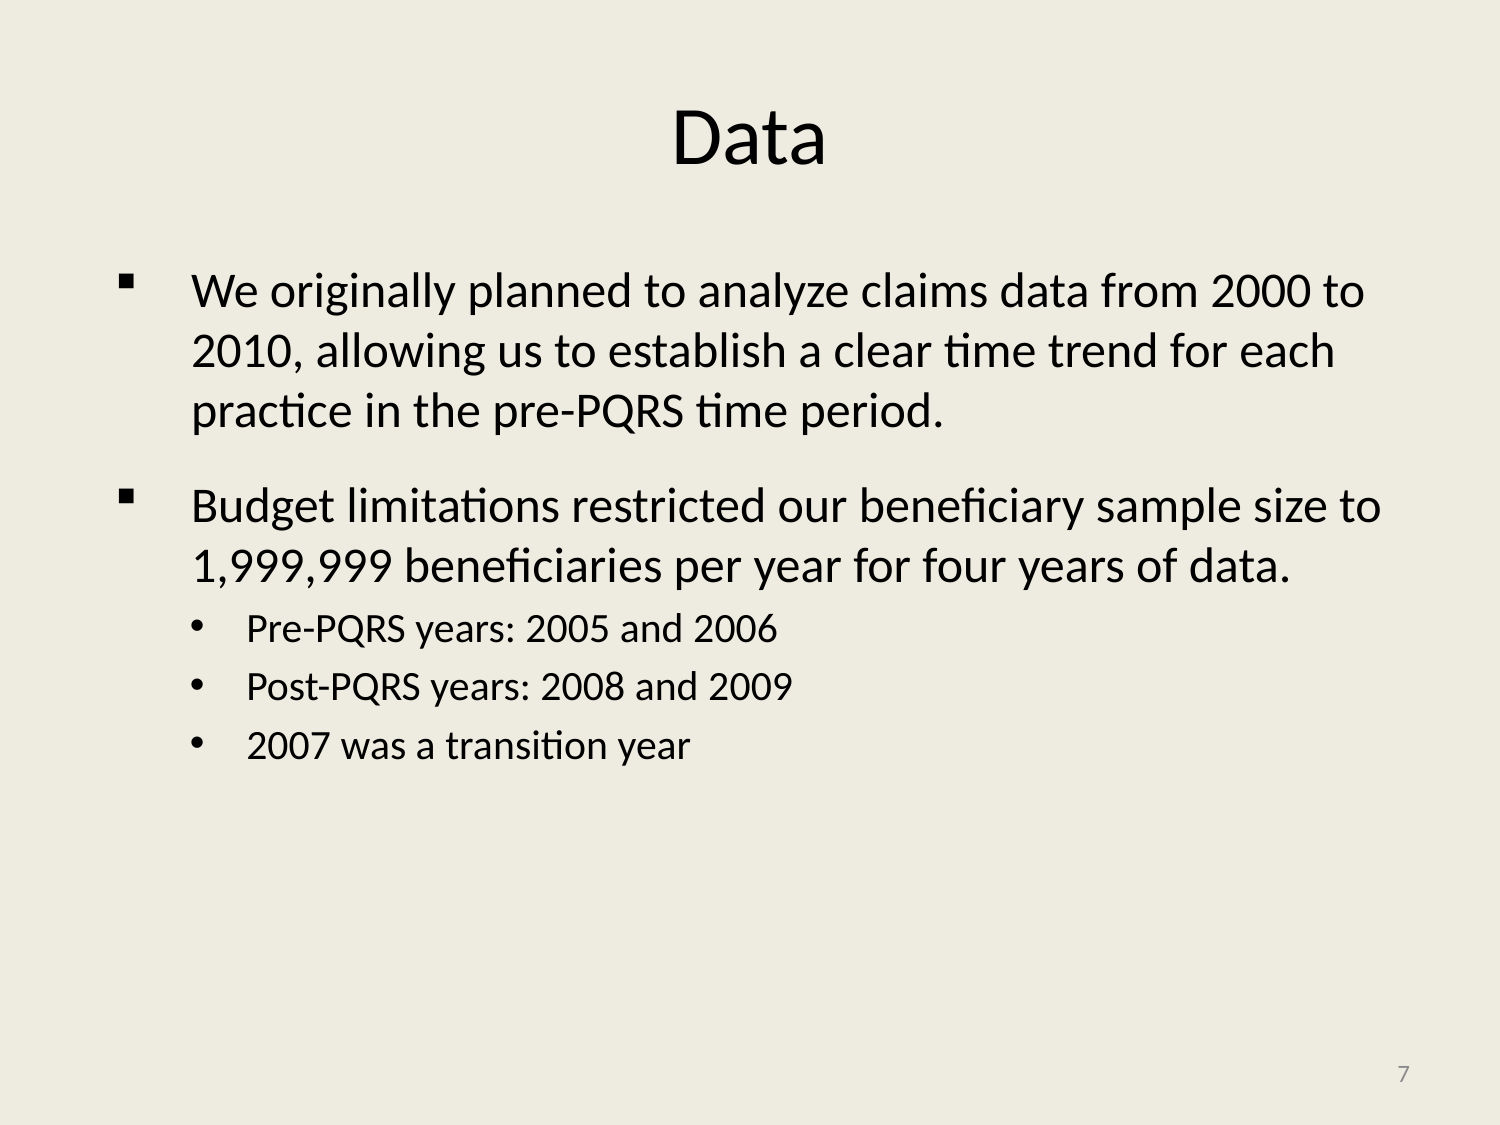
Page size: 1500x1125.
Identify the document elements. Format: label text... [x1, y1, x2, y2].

subtitle We originally planned to analyze claims data from 2000 to 2010, allowing us to establish a clear time trend for each practice in the pre-PQRS time period. Budget limitations restricted our beneficiary sample size to 1,999,999 beneficiaries per year for four years of data. Pre-PQRS years: 2005 and 2006 Post-PQRS years: 2008 and 2009 2007 was a transition year [99, 249, 1425, 1063]
slide_number 7 [1074, 1042, 1425, 1103]
title Data [112, 50, 1388, 213]
